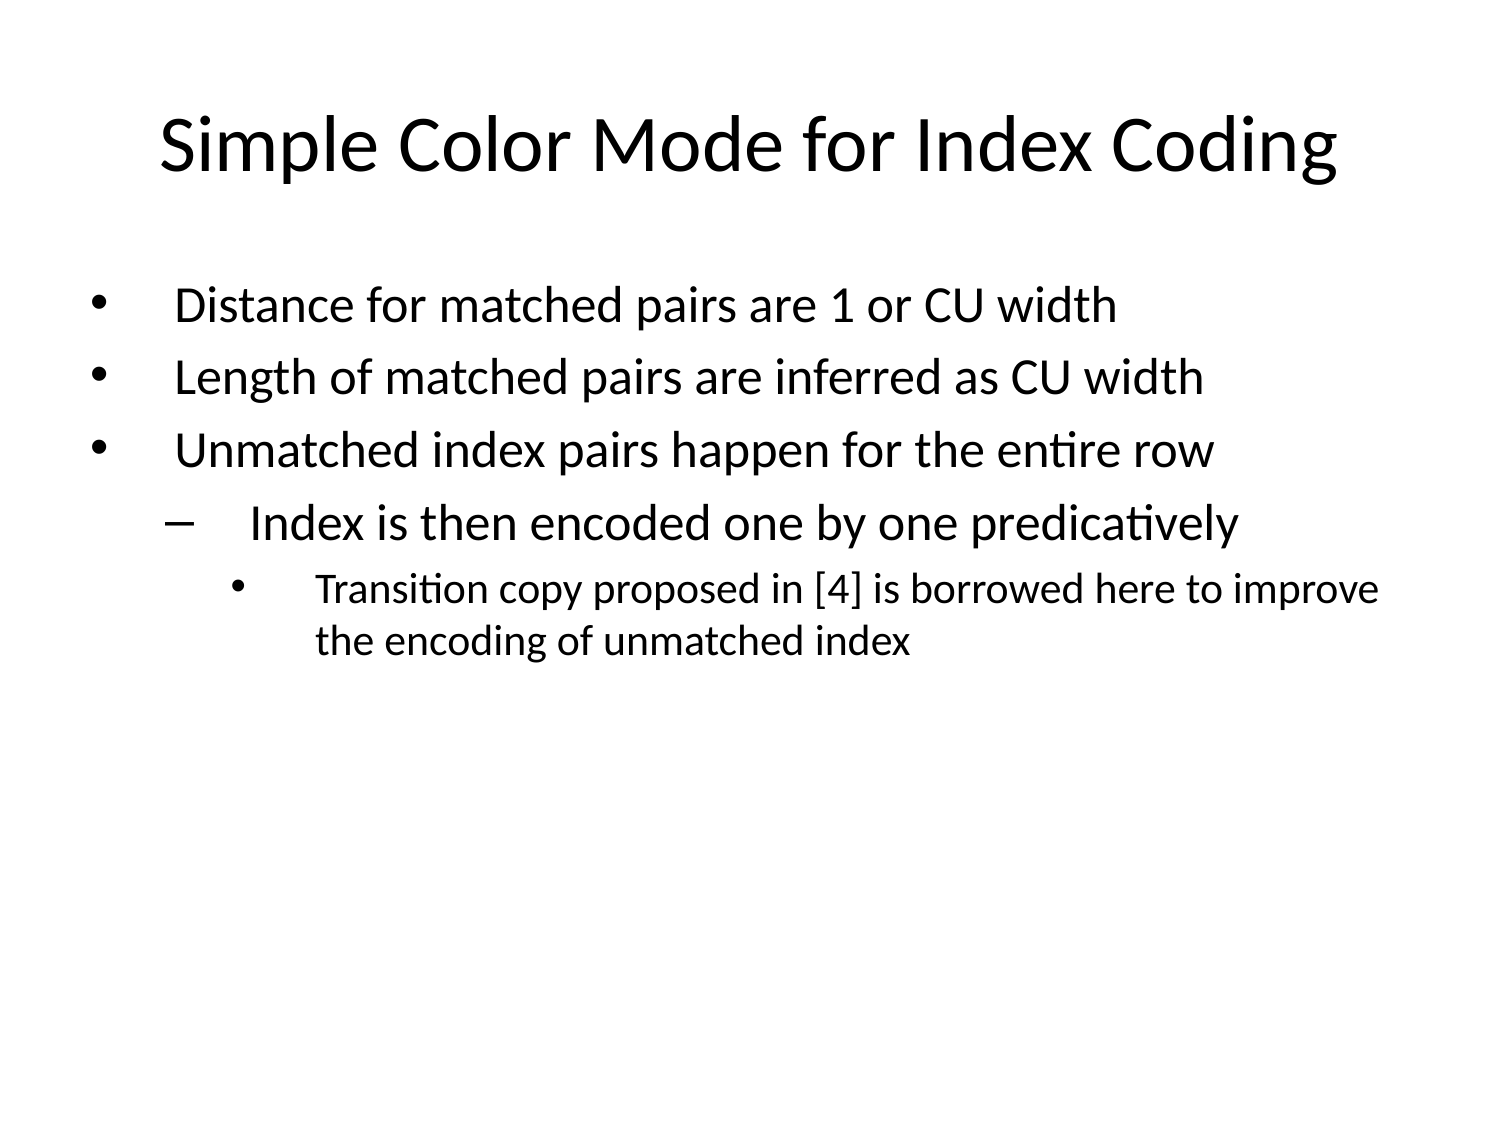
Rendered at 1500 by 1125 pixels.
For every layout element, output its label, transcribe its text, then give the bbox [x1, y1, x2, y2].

title Simple Color Mode for Index Coding [75, 45, 1425, 233]
list Distance for matched pairs are 1 or CU width Length of matched pairs are inferred as CU width Unmatched index pairs happen for the entire row Index is then encoded one by one predicatively Transition copy proposed in [4] is borrowed here to improve the encoding of unmatched index [75, 262, 1425, 1005]
